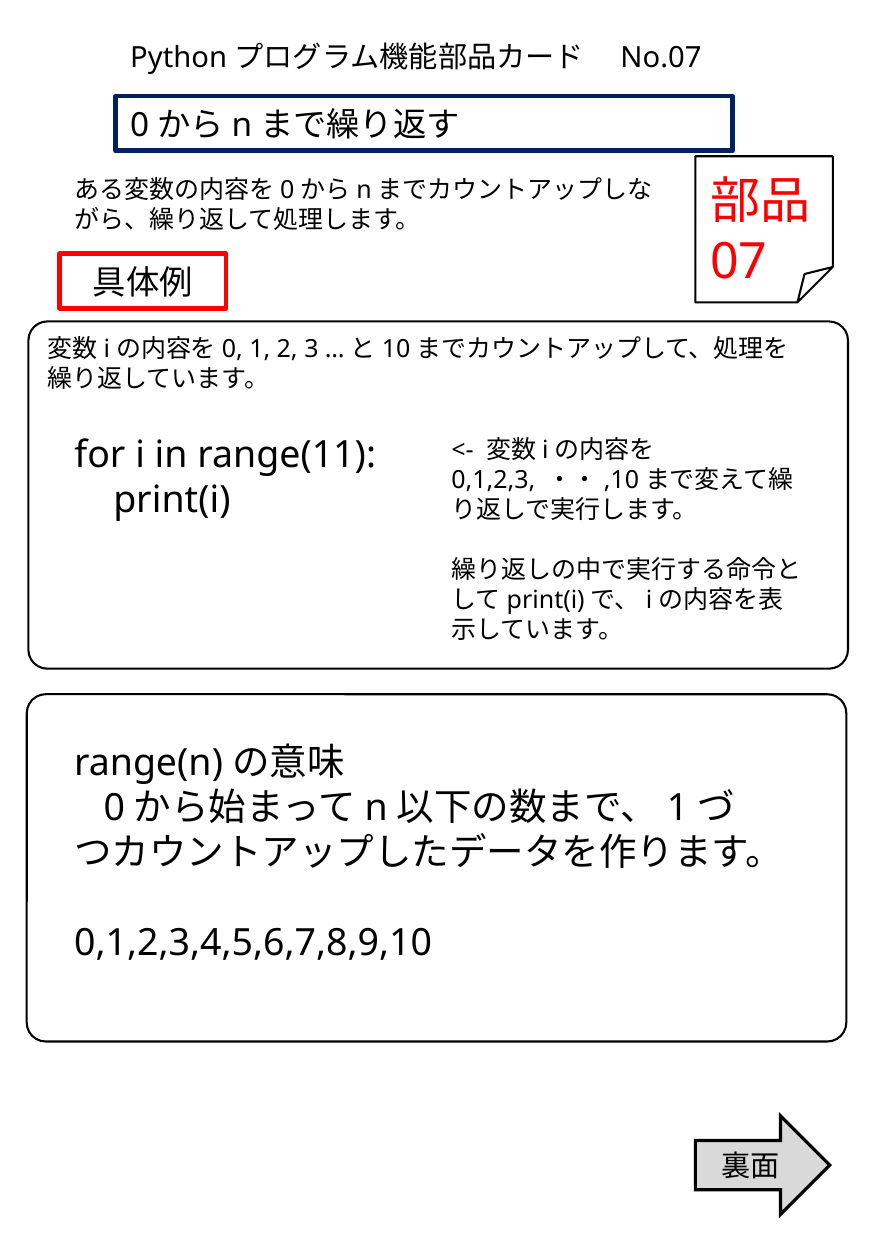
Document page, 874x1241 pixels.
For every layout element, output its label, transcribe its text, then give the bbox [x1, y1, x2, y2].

text_box [25, 693, 848, 1043]
text_box Pythonプログラム機能部品カード No.07 [115, 31, 849, 81]
text_box 0からnまで繰り返す [115, 96, 733, 151]
text_box 裏面 [694, 1113, 832, 1217]
text_box ある変数の内容を0からnまでカウントアップしながら、繰り返して処理します。 [59, 166, 671, 241]
text_box range(n)の意味 0から始まってn以下の数まで、1づつカウントアップしたデータを作ります。 0,1,2,3,4,5,6,7,8,9,10 [59, 730, 766, 1016]
text_box [27, 320, 850, 670]
text_box 具体例 [59, 253, 227, 309]
text_box for i in range(11): print(i) [59, 422, 491, 528]
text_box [695, 156, 858, 303]
